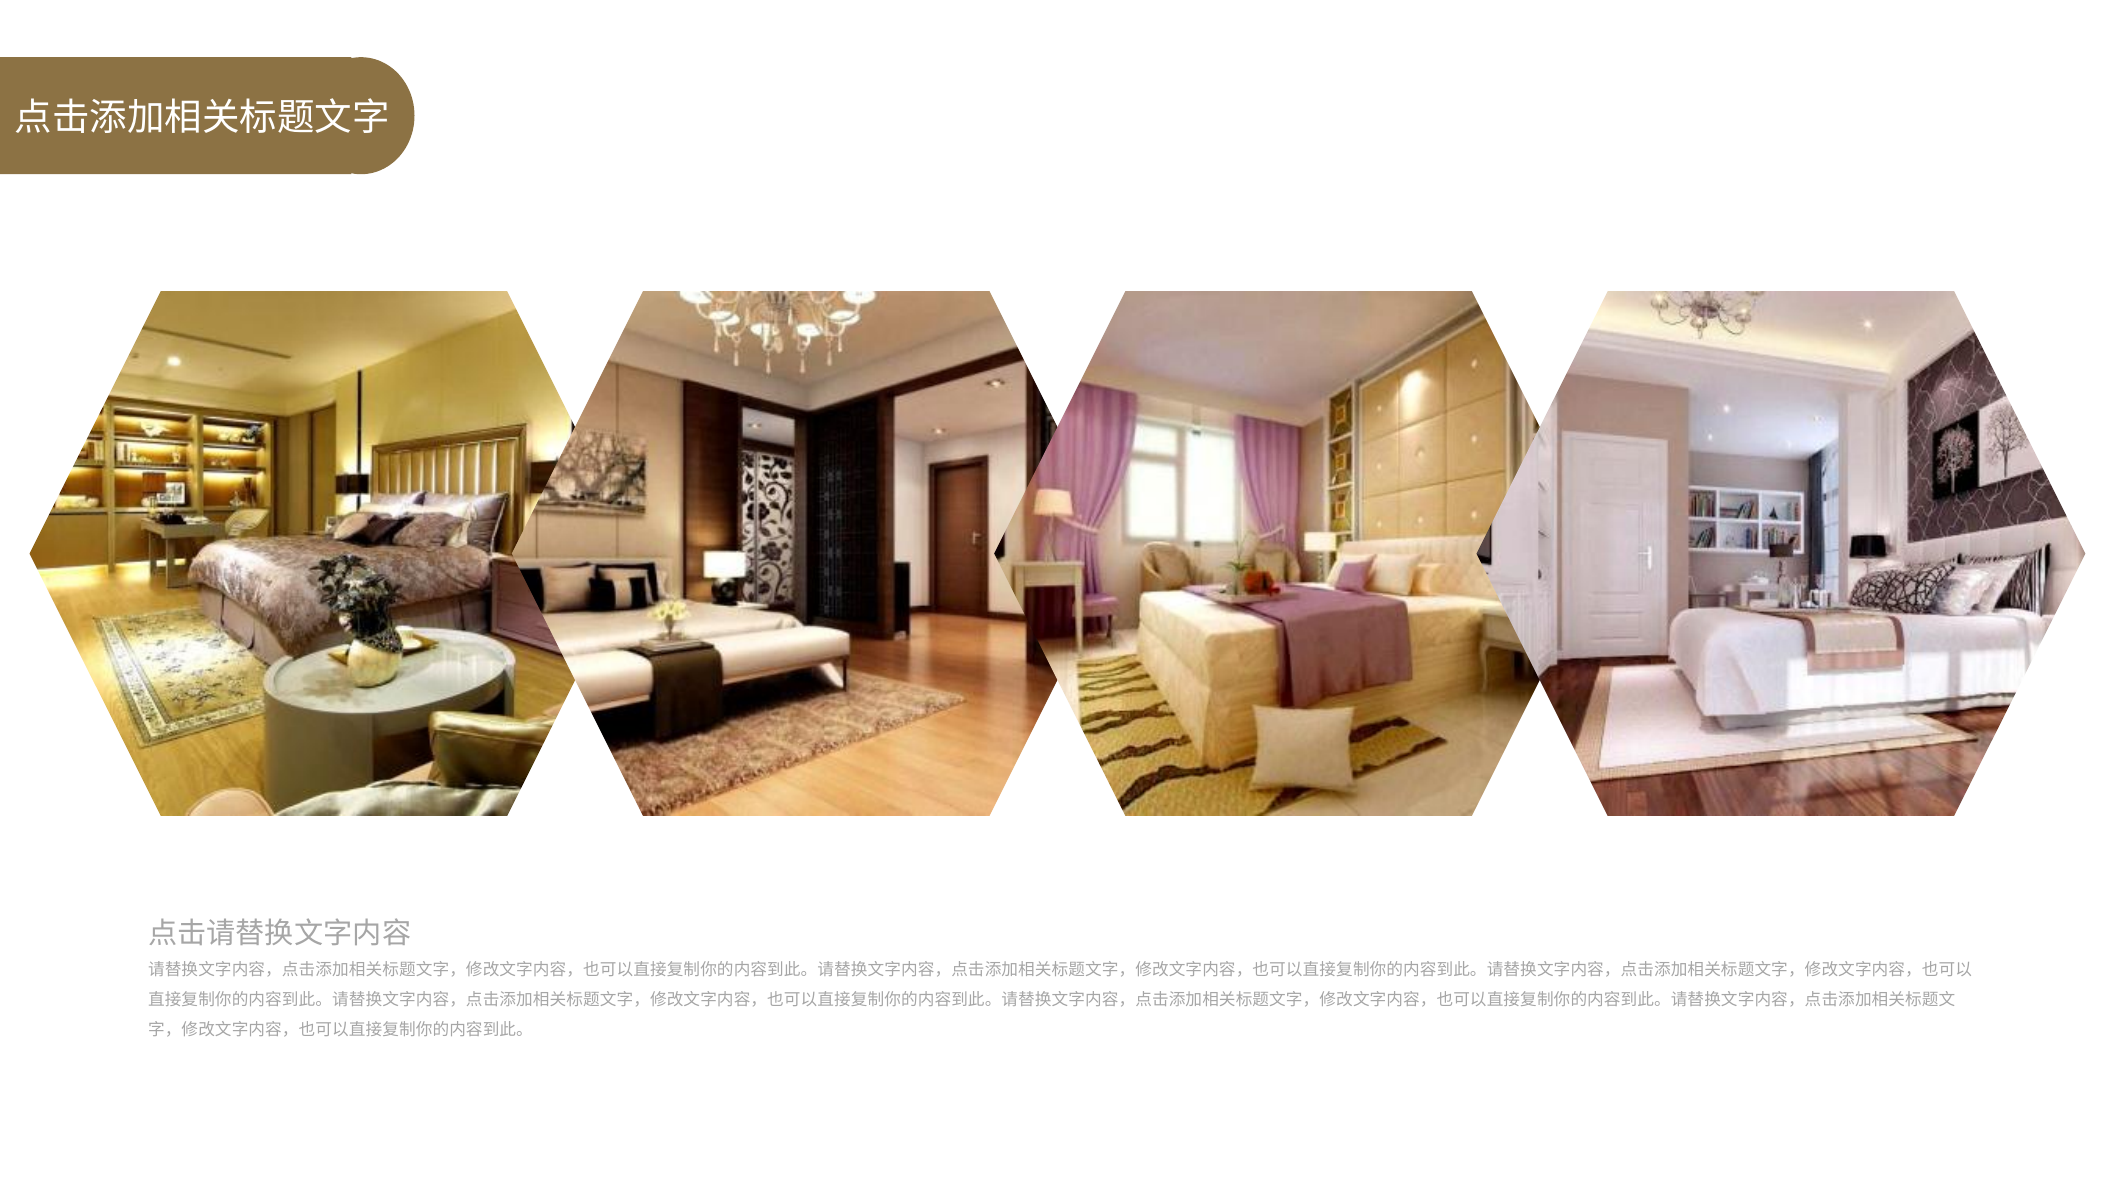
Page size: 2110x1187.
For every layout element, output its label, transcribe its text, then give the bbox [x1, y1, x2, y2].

text_box 点击添加相关标题文字 [0, 85, 415, 146]
text_box 点击请替换文字内容 请替换文字内容，点击添加相关标题文字，修改文字内容，也可以直接复制你的内容到此。请替换文字内容，点击添加相关标题文字，修改文字内容，也可以直接复制你的内容到此。请替换文字内容，点击添加相关标题文字，修改文字内容，也可以直接复制你的内容到此。请替换文字内容，点击添加相关标题文字，修改文字内容，也可以直接复制你的内容到此。请替换文字内容，点击添加相关标题文字，修改文字内容，也可以直接复制你的内容到此。请替换文字内容，点击添加相关标题文字，修改文字内容，也可以直接复制你的内容到此。 [133, 889, 1993, 1047]
text_box [510, 290, 1057, 817]
text_box [1475, 290, 2087, 817]
text_box [28, 290, 575, 817]
text_box [993, 290, 1540, 817]
